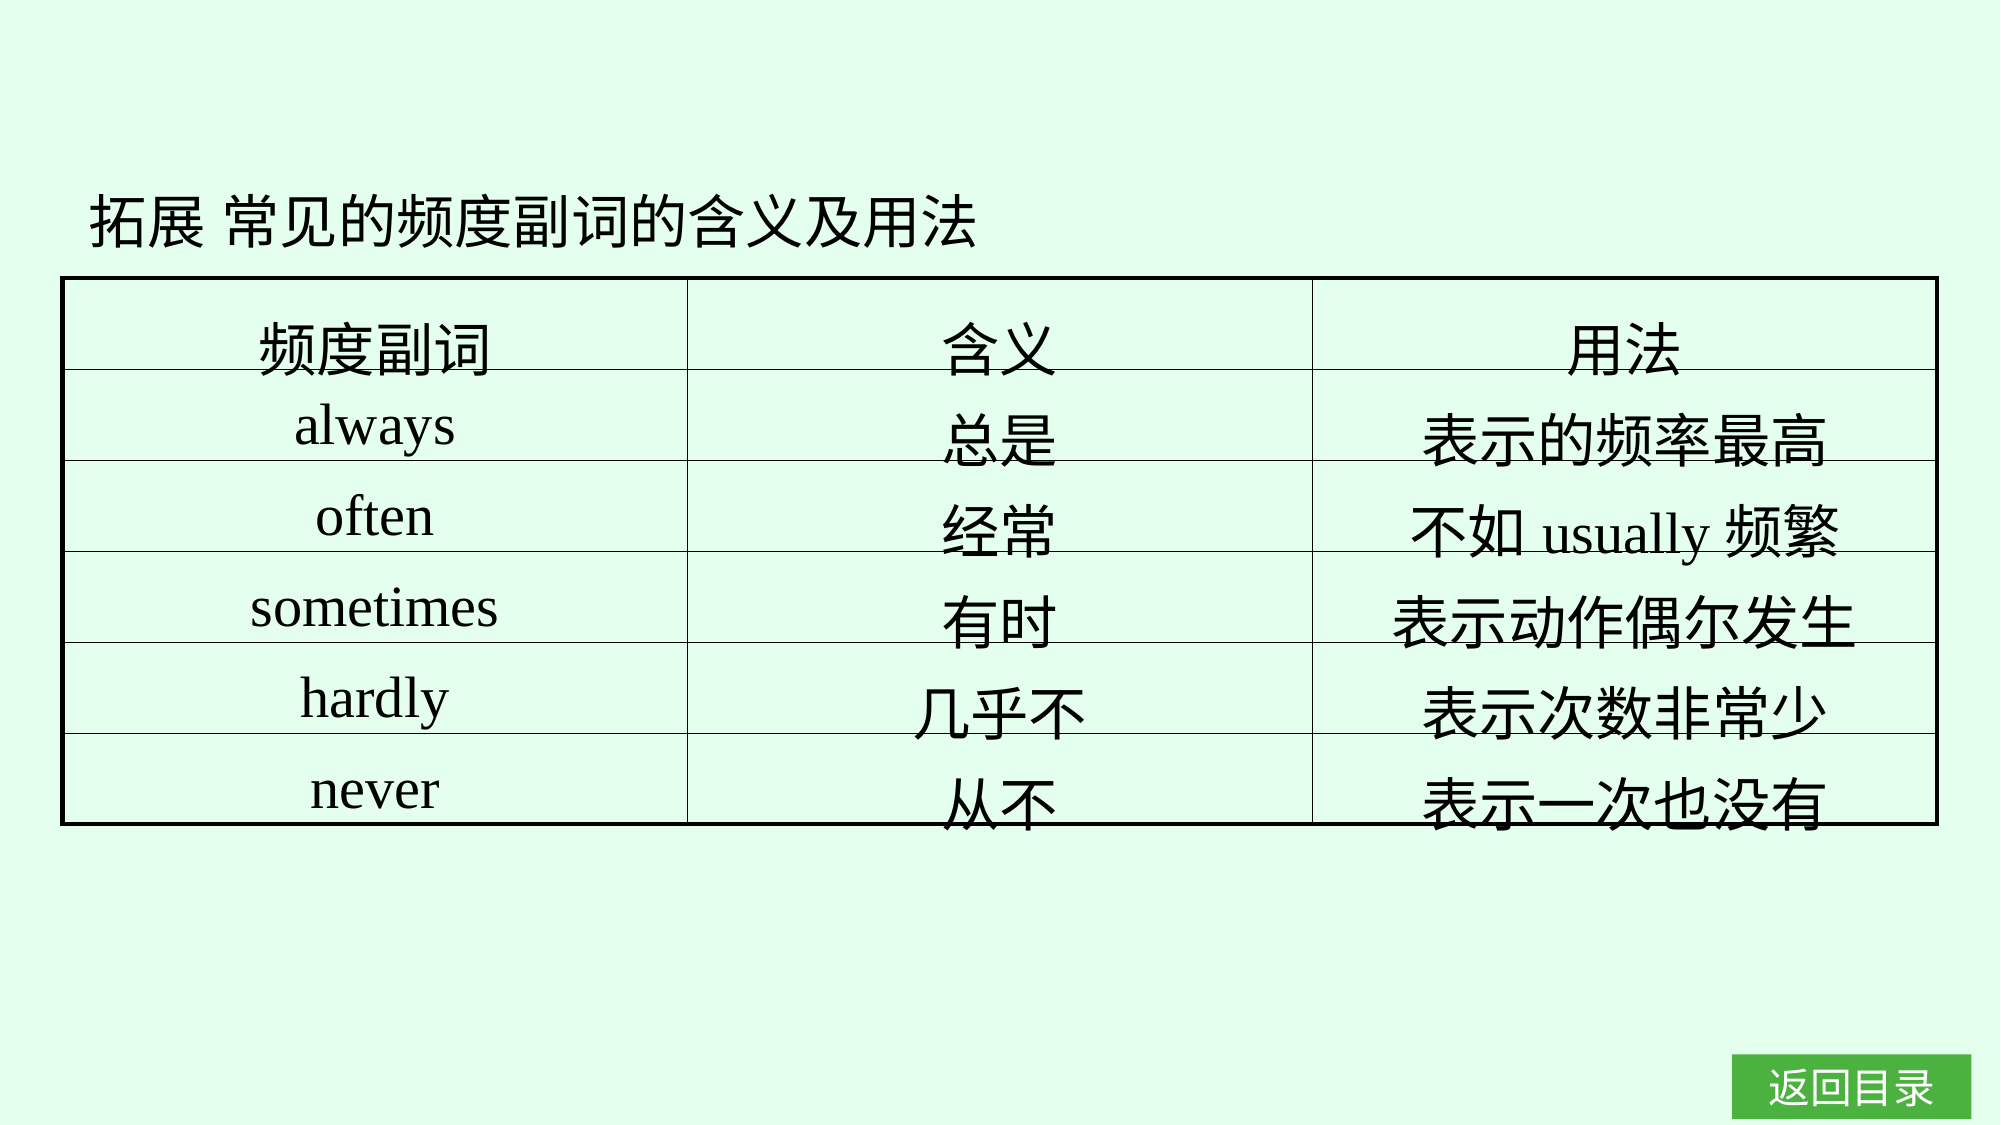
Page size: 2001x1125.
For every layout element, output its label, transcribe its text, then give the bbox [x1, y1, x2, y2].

table_header 含义 [688, 280, 1312, 369]
table_header 频度副词 [65, 280, 687, 369]
table_cell hardly [65, 643, 687, 733]
table_cell 经常 [688, 461, 1312, 551]
table_cell 几乎不 [688, 643, 1312, 733]
table_cell sometimes [65, 552, 687, 642]
table_cell 从不 [688, 734, 1312, 822]
table_cell 表示一次也没有 [1313, 734, 1935, 822]
table_cell 表示次数非常少 [1313, 643, 1935, 733]
table_cell 总是 [688, 370, 1312, 460]
text_box 拓展 常见的频度副词的含义及用法 [74, 156, 994, 263]
table_cell always [65, 370, 687, 460]
table_cell 表示的频率最高 [1313, 370, 1935, 460]
table_cell never [65, 734, 687, 822]
table_cell 不如usually频繁 [1313, 461, 1935, 551]
table_cell often [65, 461, 687, 551]
table_cell 有时 [688, 552, 1312, 642]
table_cell 表示动作偶尔发生 [1313, 552, 1935, 642]
table_header 用法 [1313, 280, 1935, 369]
